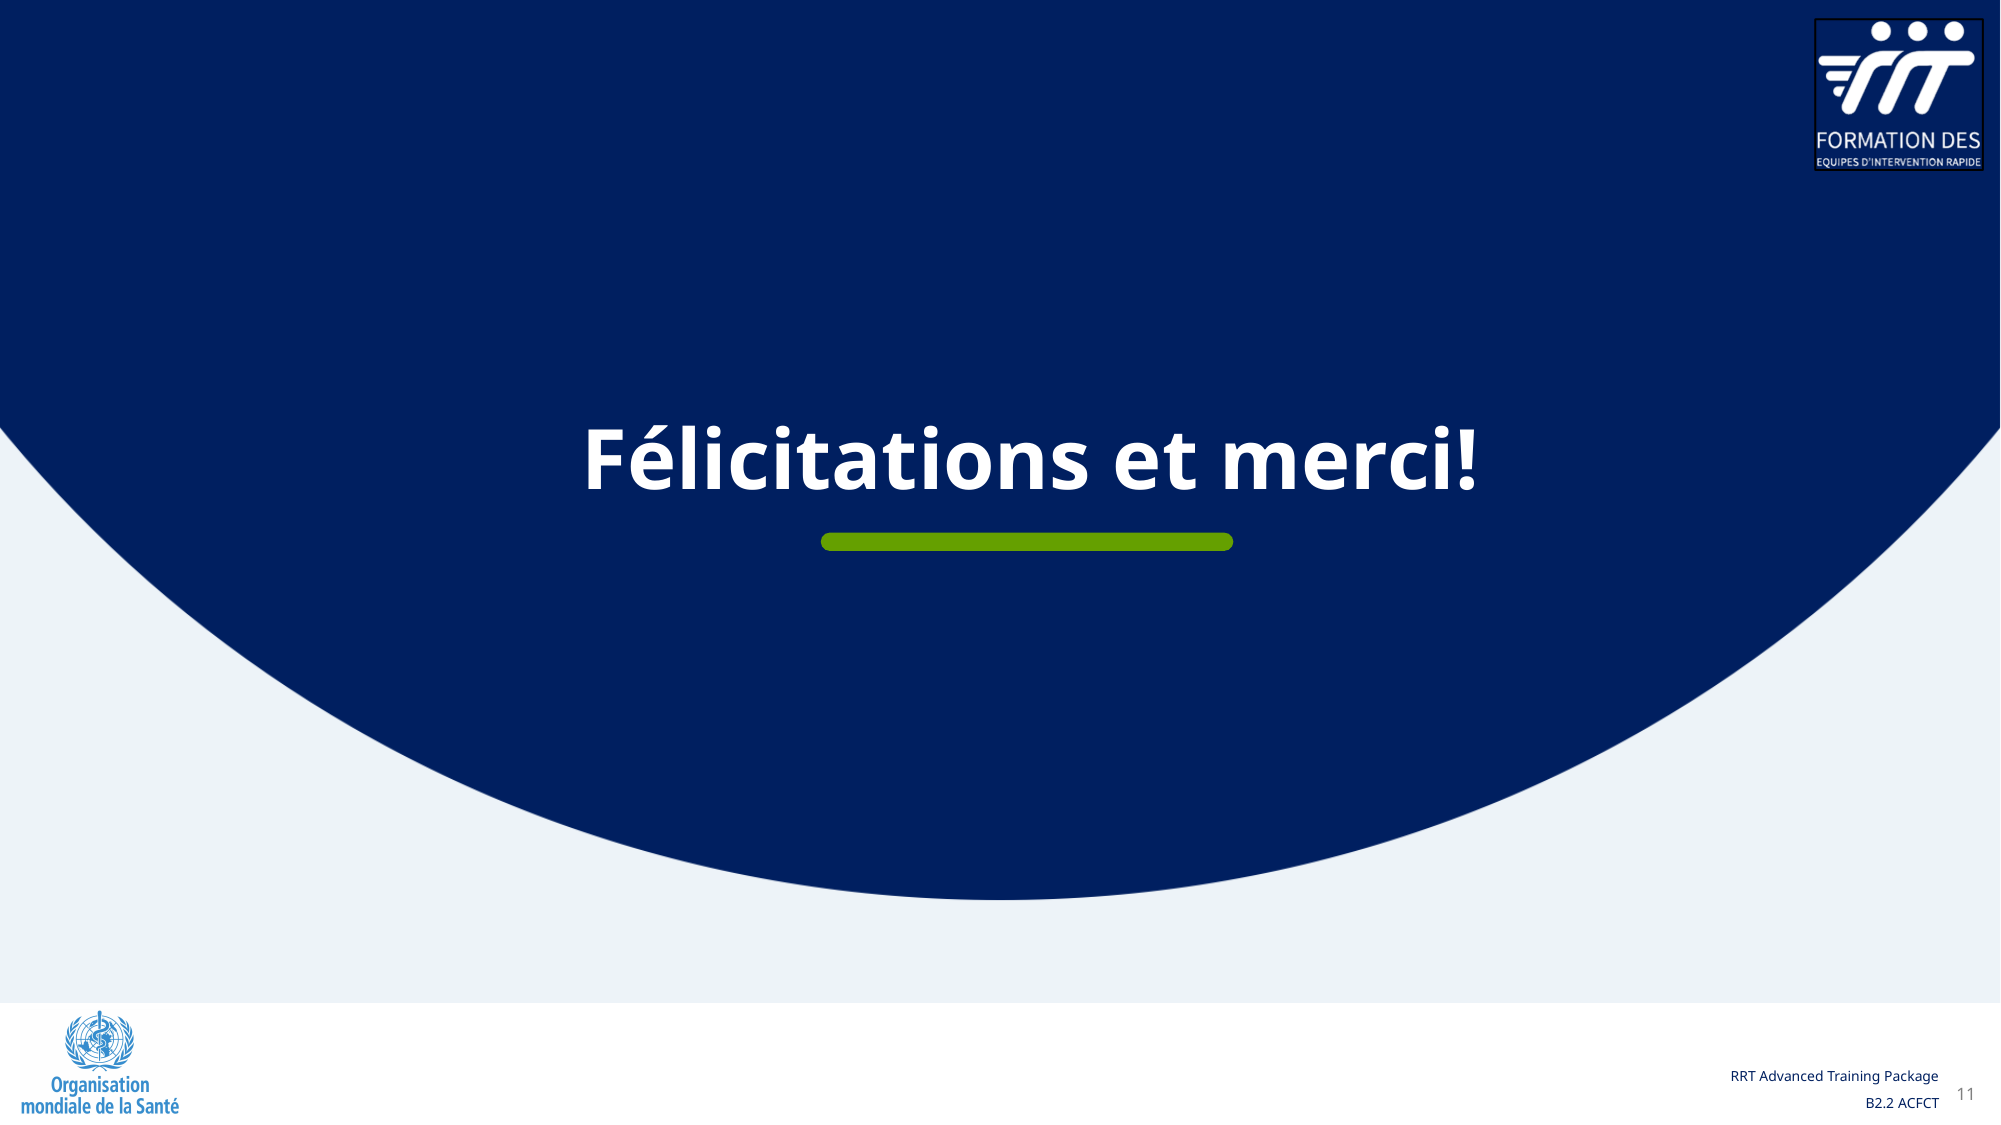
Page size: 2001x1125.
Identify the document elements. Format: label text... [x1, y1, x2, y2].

picture [0, 0, 2001, 1003]
picture [20, 1009, 180, 1115]
list Félicitations et merci! [99, 308, 1962, 617]
